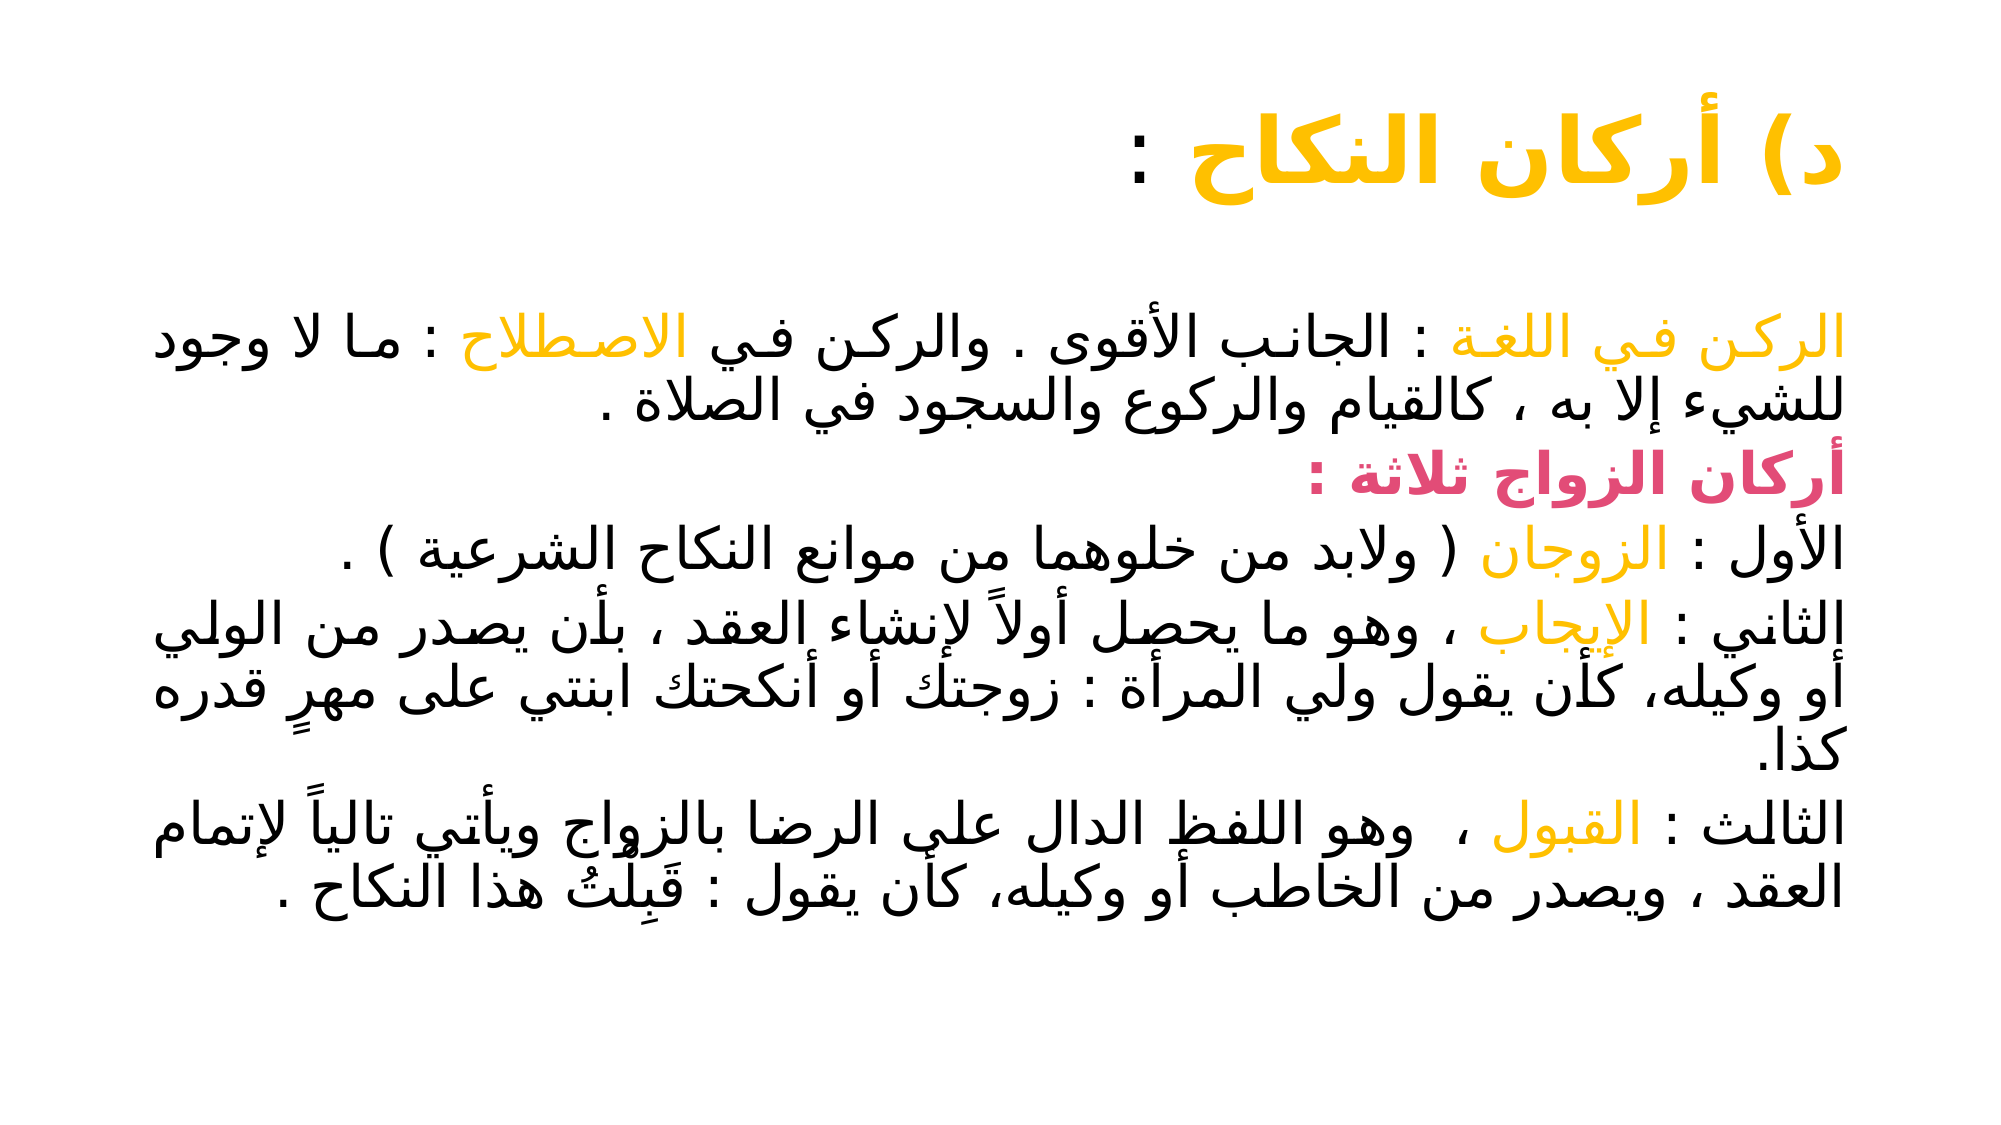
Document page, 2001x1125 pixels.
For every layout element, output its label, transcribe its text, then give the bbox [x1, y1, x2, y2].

list الركن في اللغة : الجانب الأقوى . والركن في الاصطلاح : ما لا وجود للشيء إلا به ، كالقيام والركوع والسجود في الصلاة . أركان الزواج ثلاثة : الأول : الزوجان ( ولابد من خلوهما من موانع النكاح الشرعية ) . الثاني : الإيجاب ، وهو ما يحصل أولاً لإنشاء العقد ، بأن يصدر من الولي أو وكيله، كأن يقول ولي المرأة : زوجتك أو أنكحتك ابنتي على مهرٍ قدره كذا. الثالث : القبول ، وهو اللفظ الدال على الرضا بالزواج ويأتي تالياً لإتمام العقد ، ويصدر من الخاطب أو وكيله، كأن يقول : قَبِلْتُ هذا النكاح . [137, 299, 1863, 1014]
title د) أركان النكاح : [137, 59, 1863, 248]
